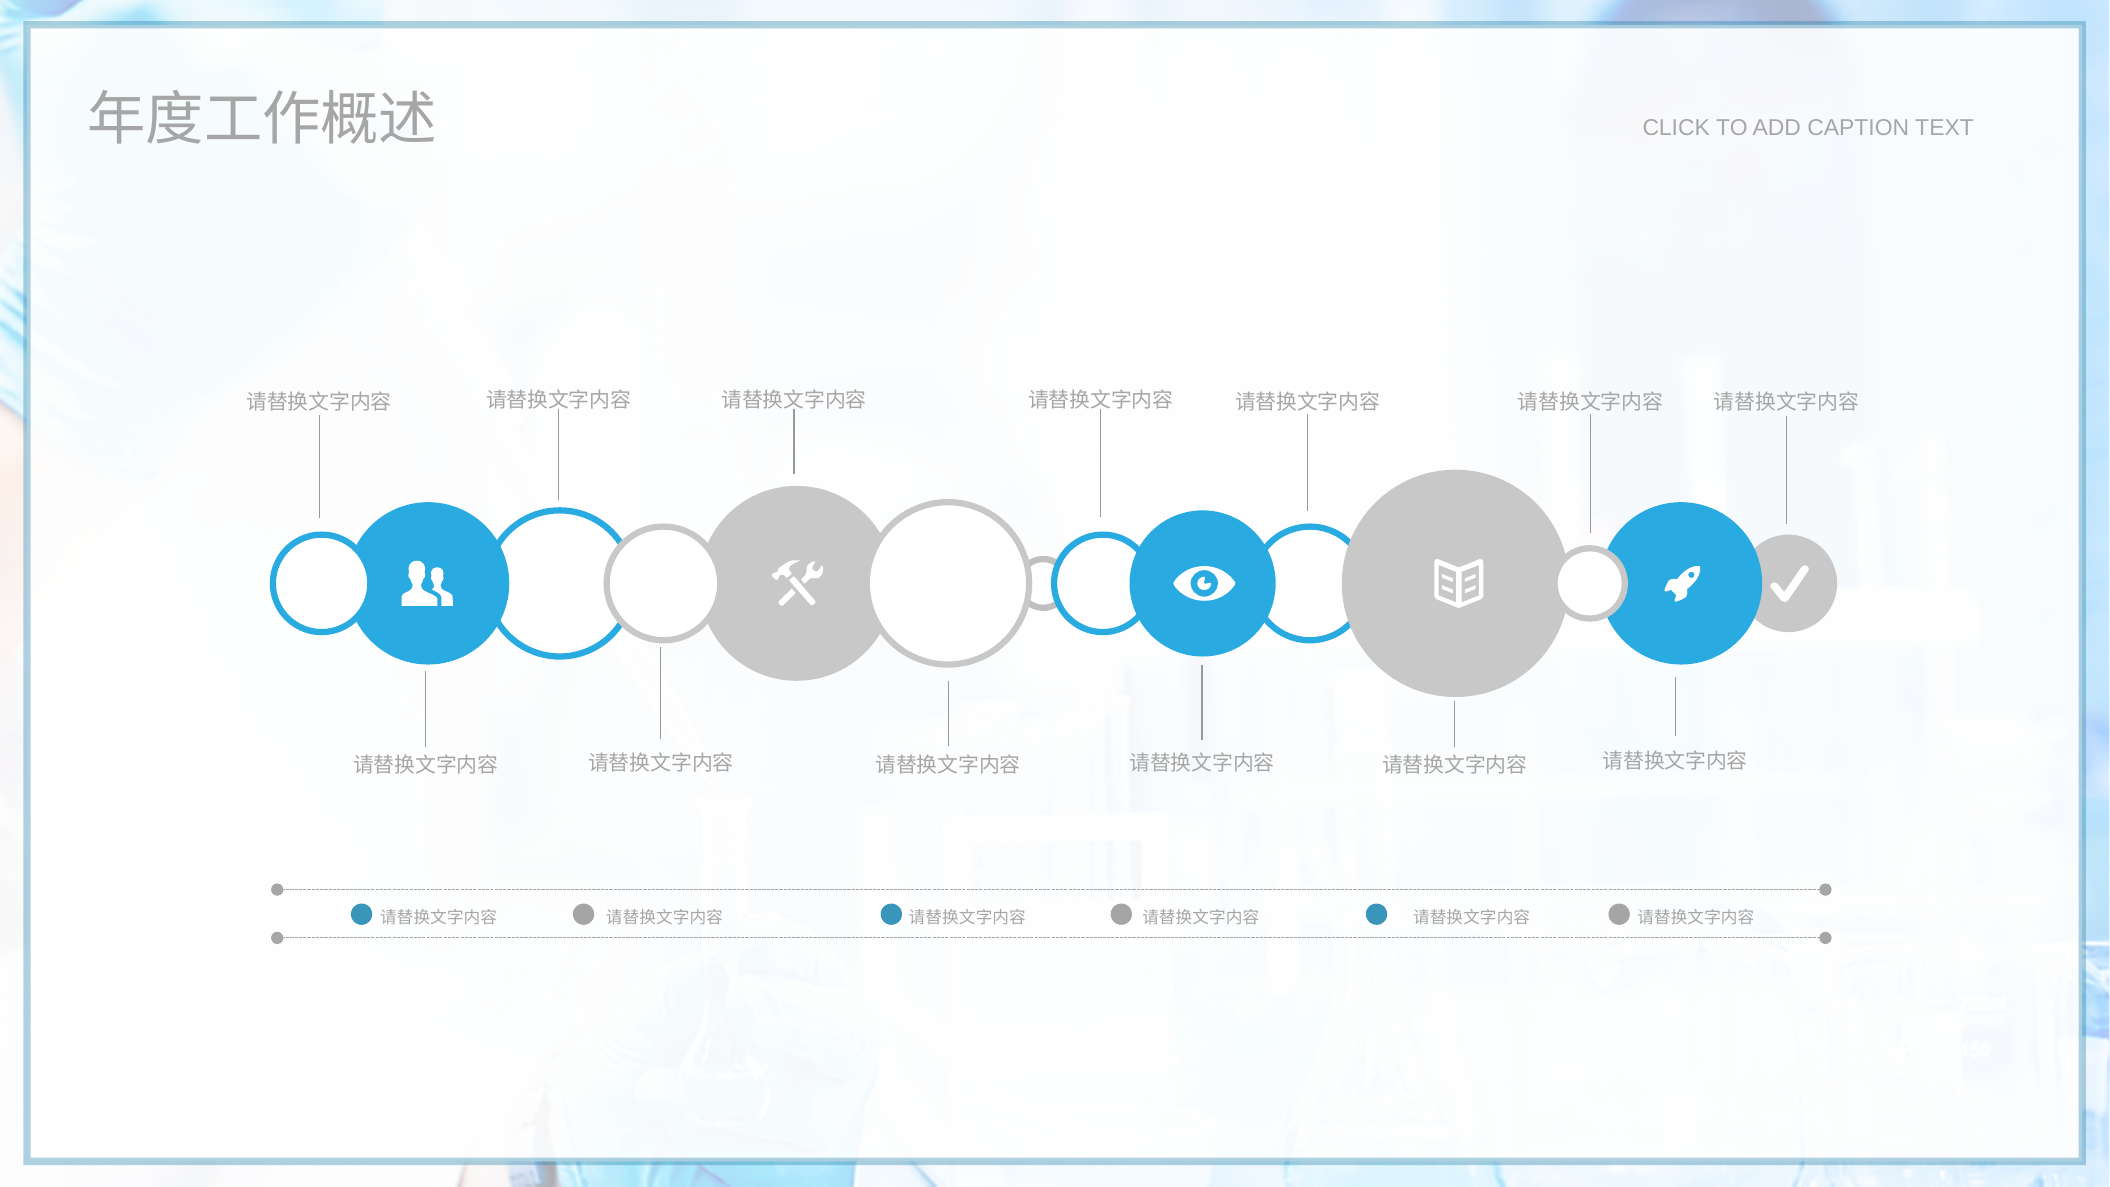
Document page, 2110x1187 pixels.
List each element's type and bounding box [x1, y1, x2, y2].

text_box [605, 525, 722, 642]
text_box [865, 501, 1031, 666]
text_box [245, 383, 393, 518]
text_box [706, 484, 882, 682]
text_box [1233, 383, 1382, 512]
text_box [484, 381, 633, 501]
text_box [1028, 558, 1057, 609]
text_box [1755, 533, 1839, 634]
text_box [1026, 381, 1175, 518]
text_box [1381, 700, 1529, 778]
text_box [1128, 664, 1276, 776]
text_box [1553, 547, 1626, 620]
text_box [1664, 566, 1701, 602]
text_box [1434, 559, 1484, 608]
text_box [1266, 525, 1349, 642]
text_box [430, 567, 454, 606]
text_box [401, 560, 438, 606]
text_box [789, 576, 816, 606]
text_box [355, 501, 511, 666]
text_box [778, 588, 796, 606]
text_box [720, 381, 868, 475]
text_box [350, 902, 1755, 927]
text_box [771, 560, 800, 580]
text_box [1340, 468, 1567, 699]
text_box [801, 561, 823, 584]
text_box [1770, 565, 1809, 603]
text_box [352, 671, 500, 778]
text_box [1128, 509, 1277, 658]
text_box [1053, 533, 1137, 634]
text_box [1516, 383, 1665, 534]
text_box [277, 889, 1826, 938]
text_box [1601, 676, 1749, 774]
text_box [271, 533, 372, 634]
text_box [587, 647, 735, 776]
text_box [499, 509, 622, 658]
text_box [87, 78, 2022, 153]
text_box [1173, 566, 1236, 601]
text_box [1712, 383, 1861, 525]
text_box [874, 681, 1022, 778]
text_box [1605, 501, 1764, 666]
